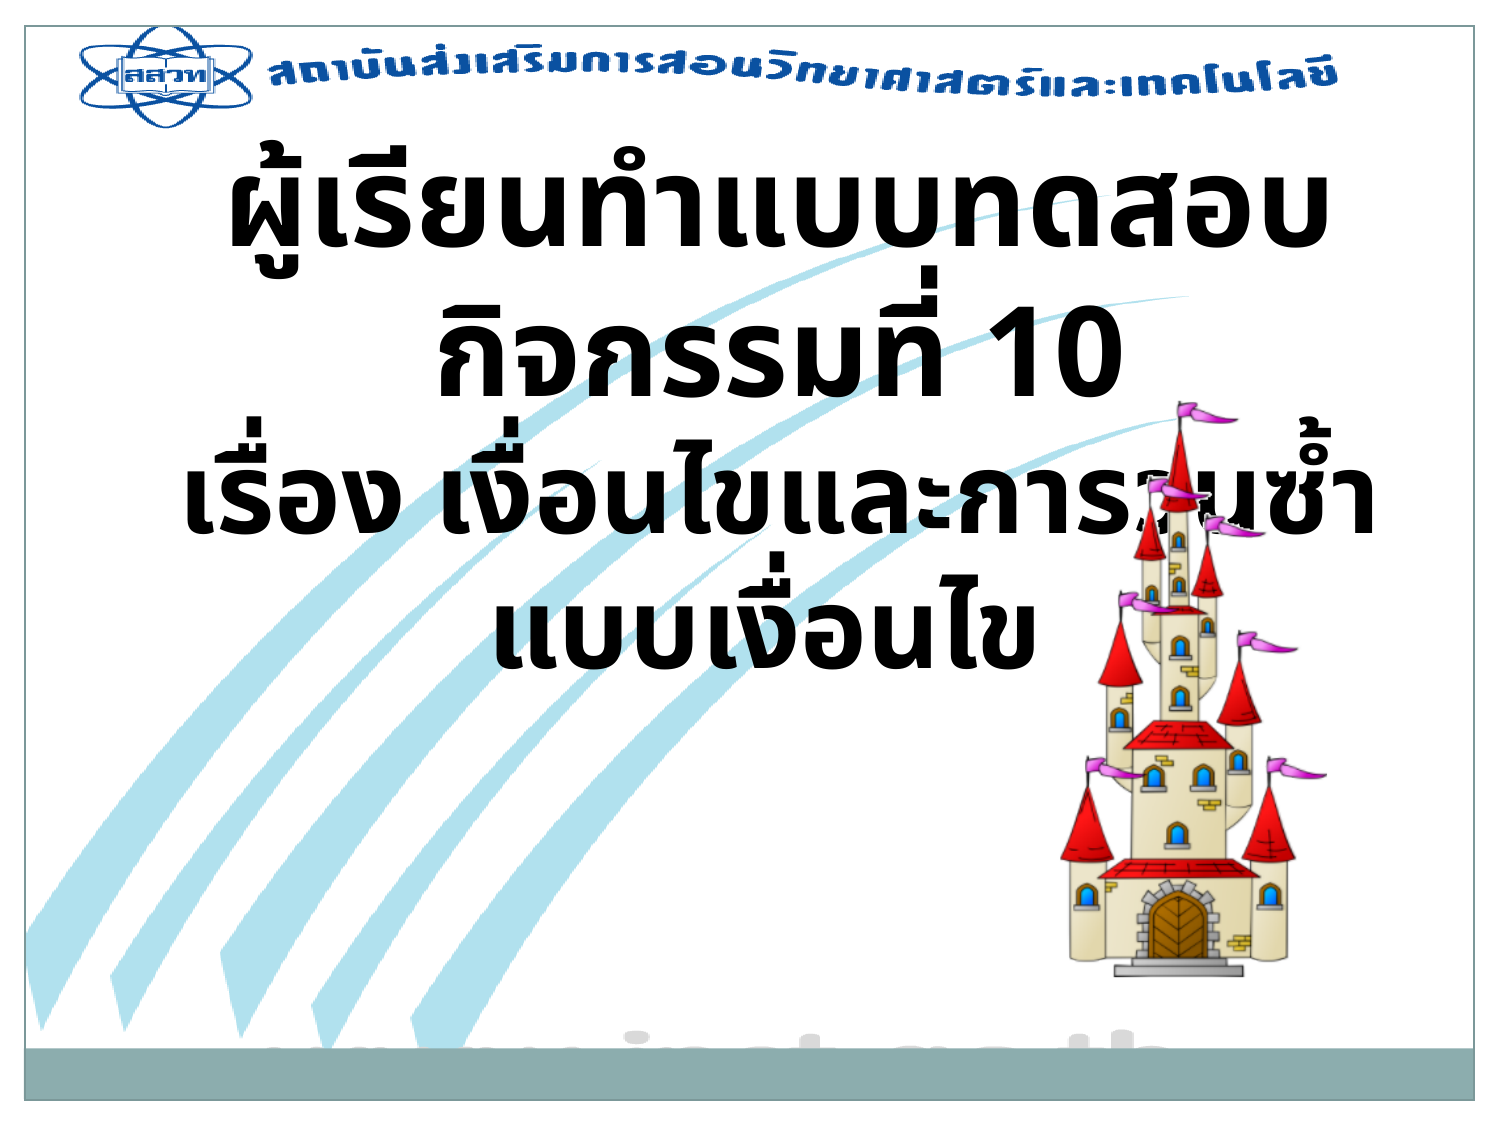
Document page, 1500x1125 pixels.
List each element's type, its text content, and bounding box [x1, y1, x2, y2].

picture [26, 27, 1473, 1048]
text_box ผู้เรียนทำแบบทดสอบกิจกรรมที่ 10 เรื่อง เงื่อนไขและการวนซ้ำแบบเงื่อนไข [147, 113, 1412, 699]
